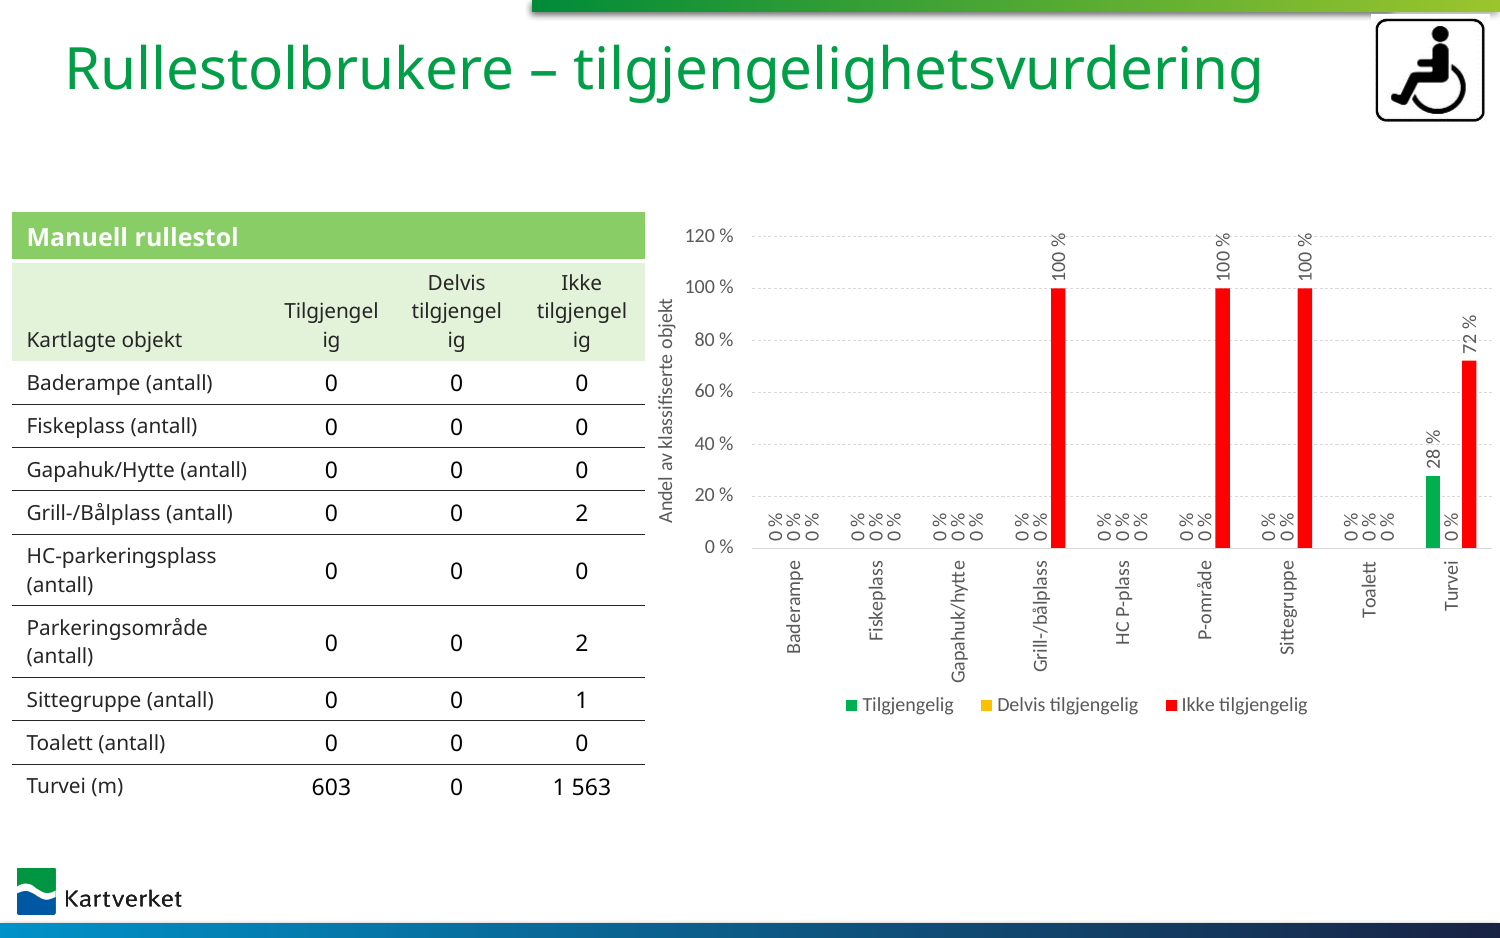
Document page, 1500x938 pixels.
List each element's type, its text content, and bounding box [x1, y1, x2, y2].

table_cell 0 [394, 535, 519, 605]
table_cell Kartlagte objekt [12, 263, 269, 361]
table_cell 0 [394, 491, 519, 534]
table_cell 2 [519, 606, 638, 677]
table_cell 0 [394, 721, 519, 764]
table_cell Baderampe (antall) [12, 361, 269, 404]
table_cell Fiskeplass (antall) [12, 405, 269, 447]
table_cell 0 [519, 535, 638, 605]
table_cell Ikke tilgjengelig [519, 263, 638, 361]
table_cell 0 [269, 405, 394, 447]
table_cell 0 [394, 405, 519, 447]
table_cell 0 [394, 765, 519, 807]
table_cell HC-parkeringsplass (antall) [12, 535, 269, 605]
table_cell Parkeringsområde (antall) [12, 606, 269, 677]
table_cell 0 [519, 721, 645, 764]
text_box Rullestolbrukere – tilgjengelighetsvurdering [49, 12, 1372, 109]
table_cell 0 [519, 405, 638, 447]
table_cell 0 [394, 361, 519, 404]
table_cell Toalett (antall) [12, 721, 269, 764]
table_cell 0 [269, 678, 394, 720]
table_cell Sittegruppe (antall) [12, 678, 269, 720]
table_cell 0 [519, 361, 638, 404]
table_cell Grill-/Bålplass (antall) [12, 491, 269, 534]
table_cell 0 [519, 448, 638, 490]
table_cell Turvei (m) [12, 765, 269, 807]
table_cell 0 [394, 678, 519, 720]
picture [643, 218, 1500, 728]
table_cell 603 [269, 765, 394, 807]
table_header Manuell rullestol [12, 212, 645, 259]
table_cell Delvis tilgjengelig [394, 263, 519, 361]
table_cell 0 [269, 491, 394, 534]
table_cell 0 [394, 448, 519, 490]
table_cell 1 563 [519, 765, 645, 807]
table_cell Gapahuk/Hytte (antall) [12, 448, 269, 490]
table_cell 0 [269, 606, 394, 677]
table_cell 0 [269, 721, 394, 764]
table_cell 0 [269, 361, 394, 404]
table_cell 0 [269, 535, 394, 605]
table_cell 1 [519, 678, 638, 720]
table_cell Tilgjengelig [269, 263, 394, 361]
table_cell 0 [269, 448, 394, 490]
picture [1371, 13, 1491, 127]
table_cell 2 [519, 491, 638, 534]
table_cell 0 [394, 606, 519, 677]
